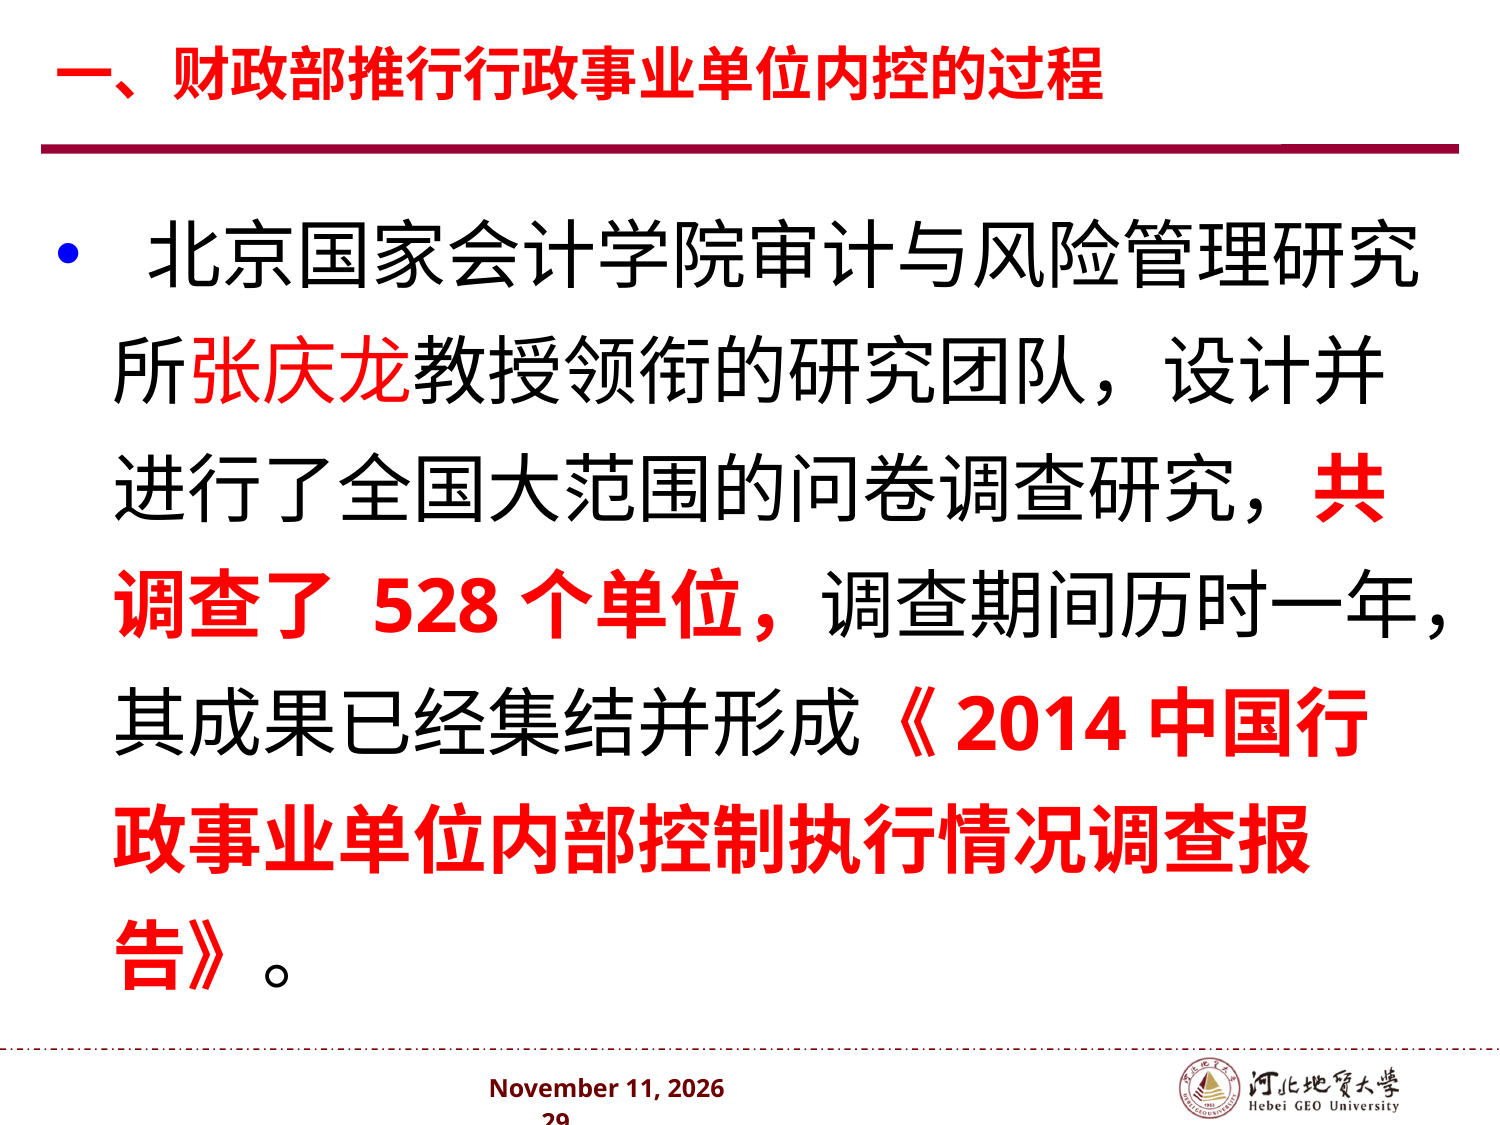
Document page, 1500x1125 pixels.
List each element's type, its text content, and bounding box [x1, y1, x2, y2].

picture [1159, 1049, 1420, 1125]
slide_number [473, 1064, 990, 1109]
text_box 北京国家会计学院审计与风险管理研究所张庆龙教授领衔的研究团队，设计并进行了全国大范围的问卷调查研究，共调查了 528个单位，调查期间历时一年，其成果已经集结并形成《2014中国行政事业单位内部控制执行情况调查报告》。 [41, 172, 1459, 1035]
text_box 一、财政部推行行政事业单位内控的过程 [41, 19, 1459, 126]
